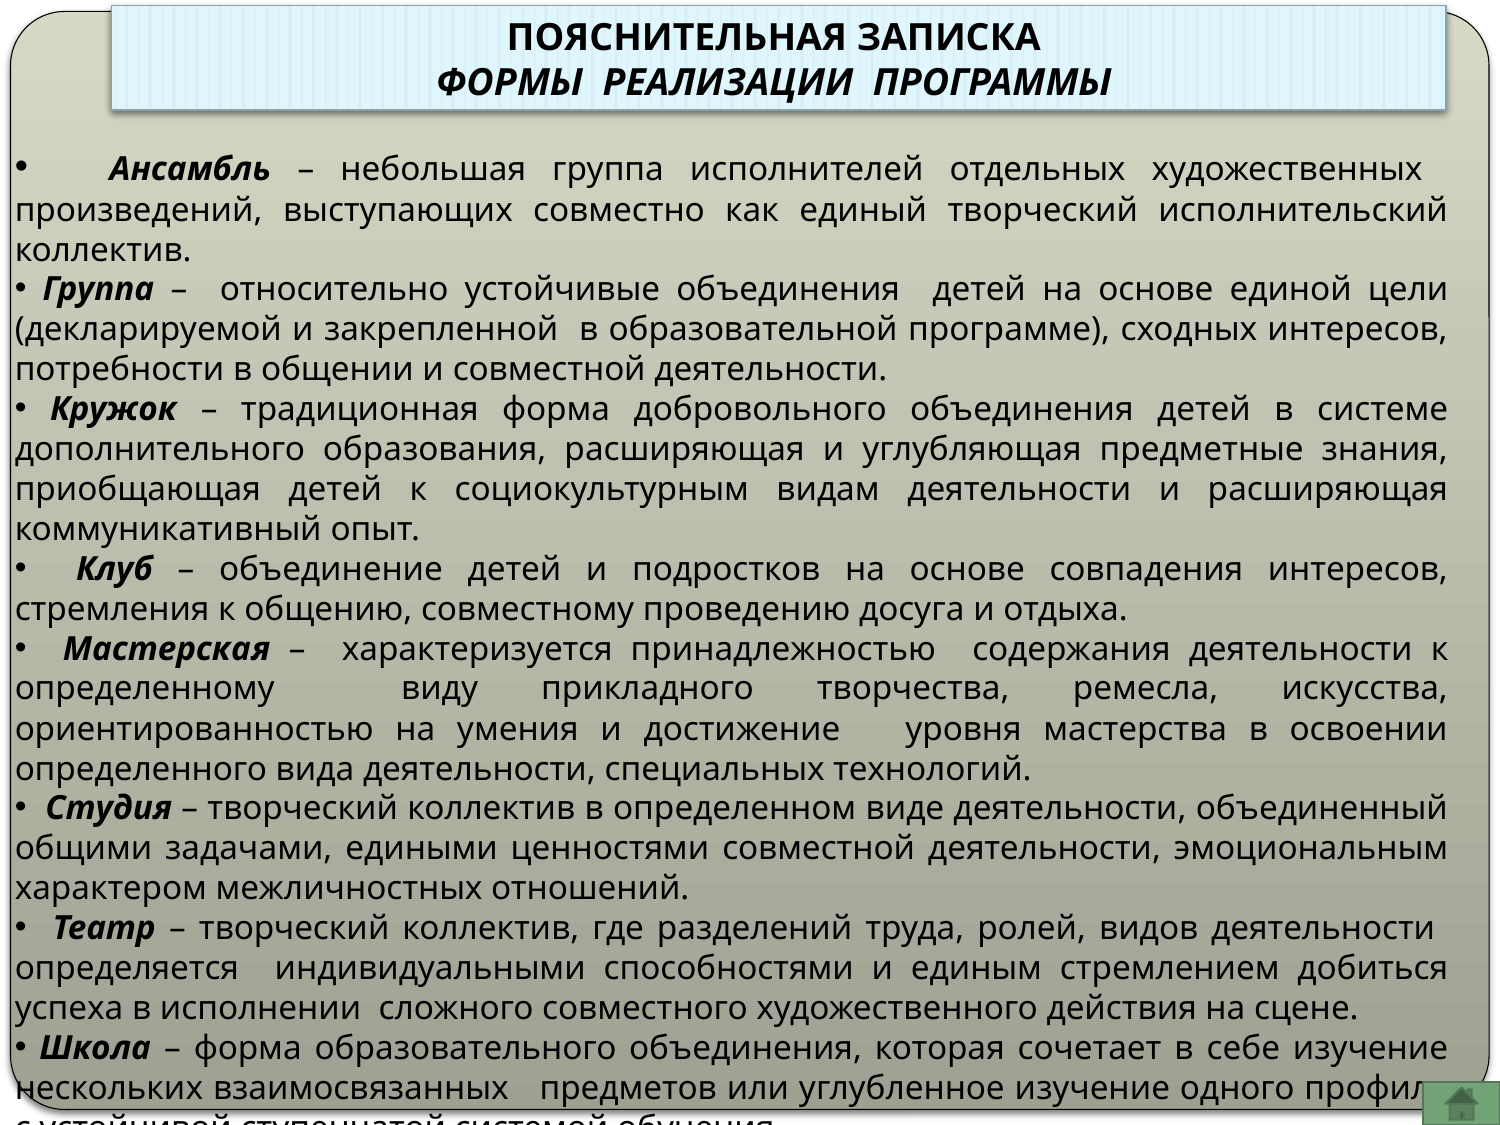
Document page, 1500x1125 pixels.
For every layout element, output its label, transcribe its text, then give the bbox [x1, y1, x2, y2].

text_box ПОЯСНИТЕЛЬНАЯ ЗАПИСКА ФОРМЫ РЕАЛИЗАЦИИ ПРОГРАММЫ [111, 5, 1447, 111]
text_box Ансамбль – небольшая группа исполнителей отдельных художественных произведений, выступающих совместно как единый творческий исполнительский коллектив. Группа – относительно устойчивые объединения детей на основе единой цели (декларируемой и закрепленной в образовательной программе), сходных интересов, потребности в общении и совместной деятельности. Кружок – традиционная форма добровольного объединения детей в системе дополнительного образования, расширяющая и углубляющая предметные знания, приобщающая детей к социокультурным видам деятельности и расширяющая коммуникативный опыт. Клуб – объединение детей и подростков на основе совпадения интересов, стремления к общению, совместному проведению досуга и отдыха. Мастерская – характеризуется принадлежностью содержания деятельности к определенному виду прикладного творчества, ремесла, искусства, ориентированностью на умения и достижение уровня мастерства в освоении определенного вида деятельности, специальных технологий. Студия – творческий коллектив в определенном виде деятельности, объединенный общими задачами, едиными ценностями совместной деятельности, эмоциональным характером межличностных отношений. Театр – творческий коллектив, где разделений труда, ролей, видов деятельности определяется индивидуальными способностями и единым стремлением добиться успеха в исполнении сложного совместного художественного действия на сцене. Школа – форма образовательного объединения, которая сочетает в себе изучение нескольких взаимосвязанных предметов или углубленное изучение одного профиля с устойчивой ступенчатой системой обучения. [0, 135, 1465, 1125]
text_box [1422, 1081, 1500, 1125]
